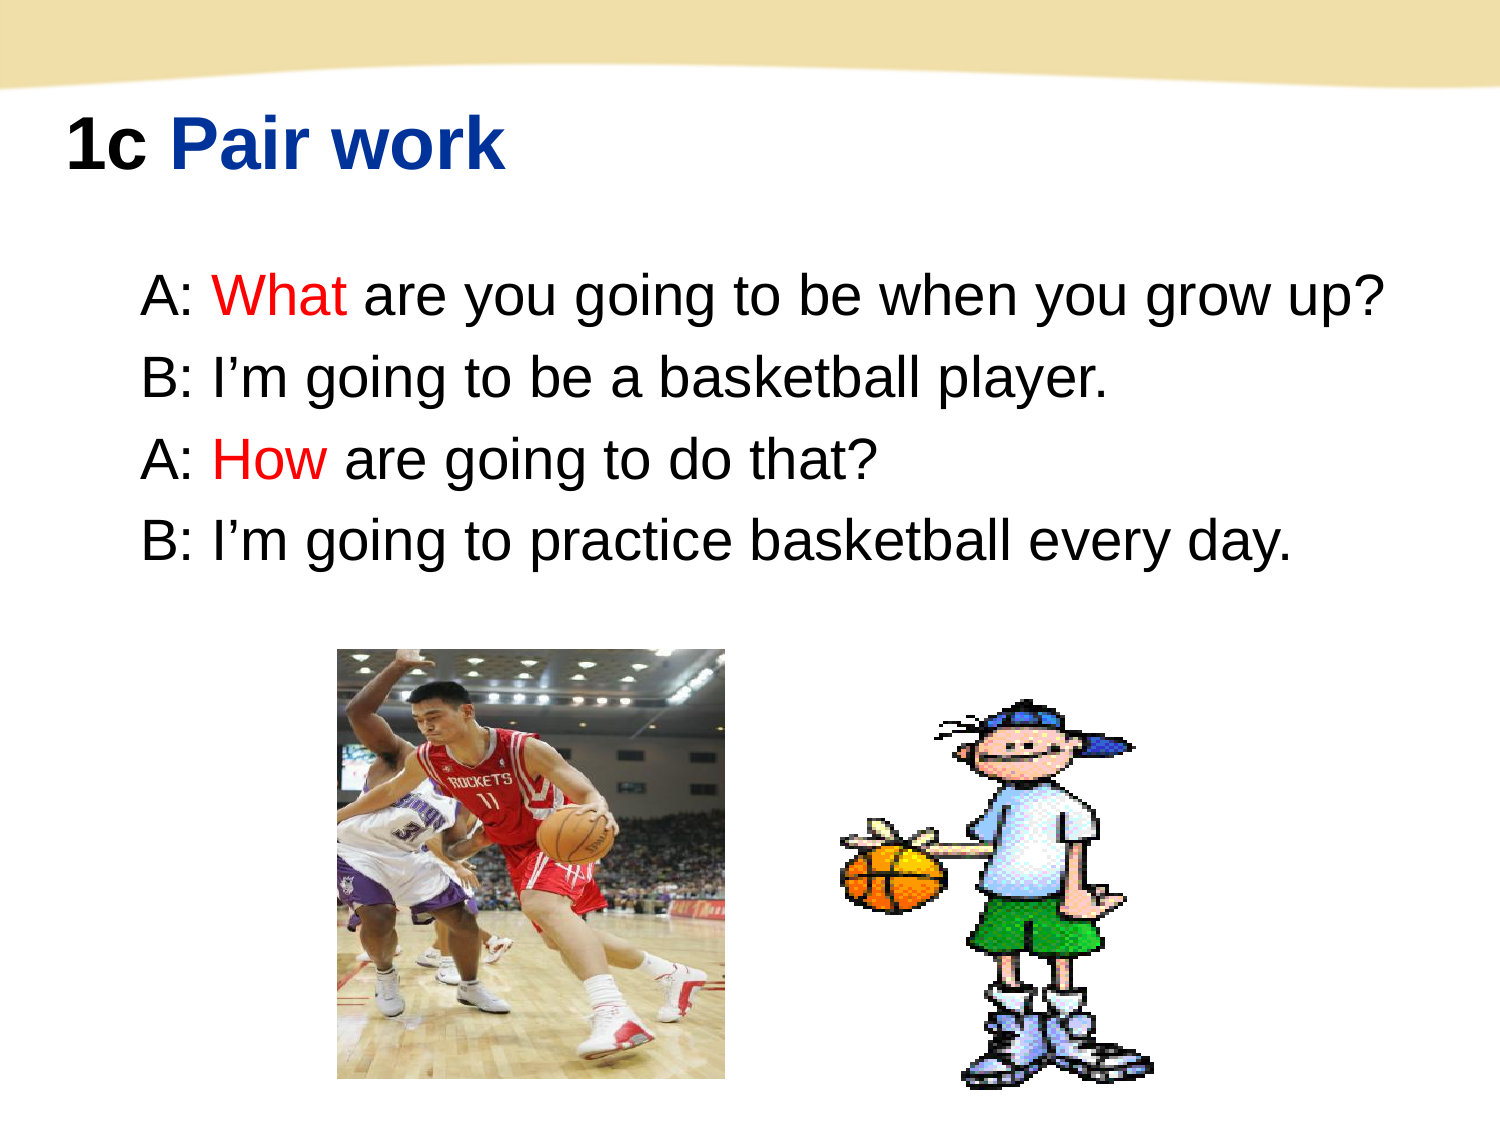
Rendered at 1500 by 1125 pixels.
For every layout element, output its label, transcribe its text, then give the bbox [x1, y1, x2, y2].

picture [0, 0, 1500, 1125]
list A: What are you going to be when you grow up? B: I’m going to be a basketball player. A: How are going to do that? B: I’m going to practice basketball every day. [125, 249, 1461, 638]
title 1c Pair work [50, 87, 869, 191]
